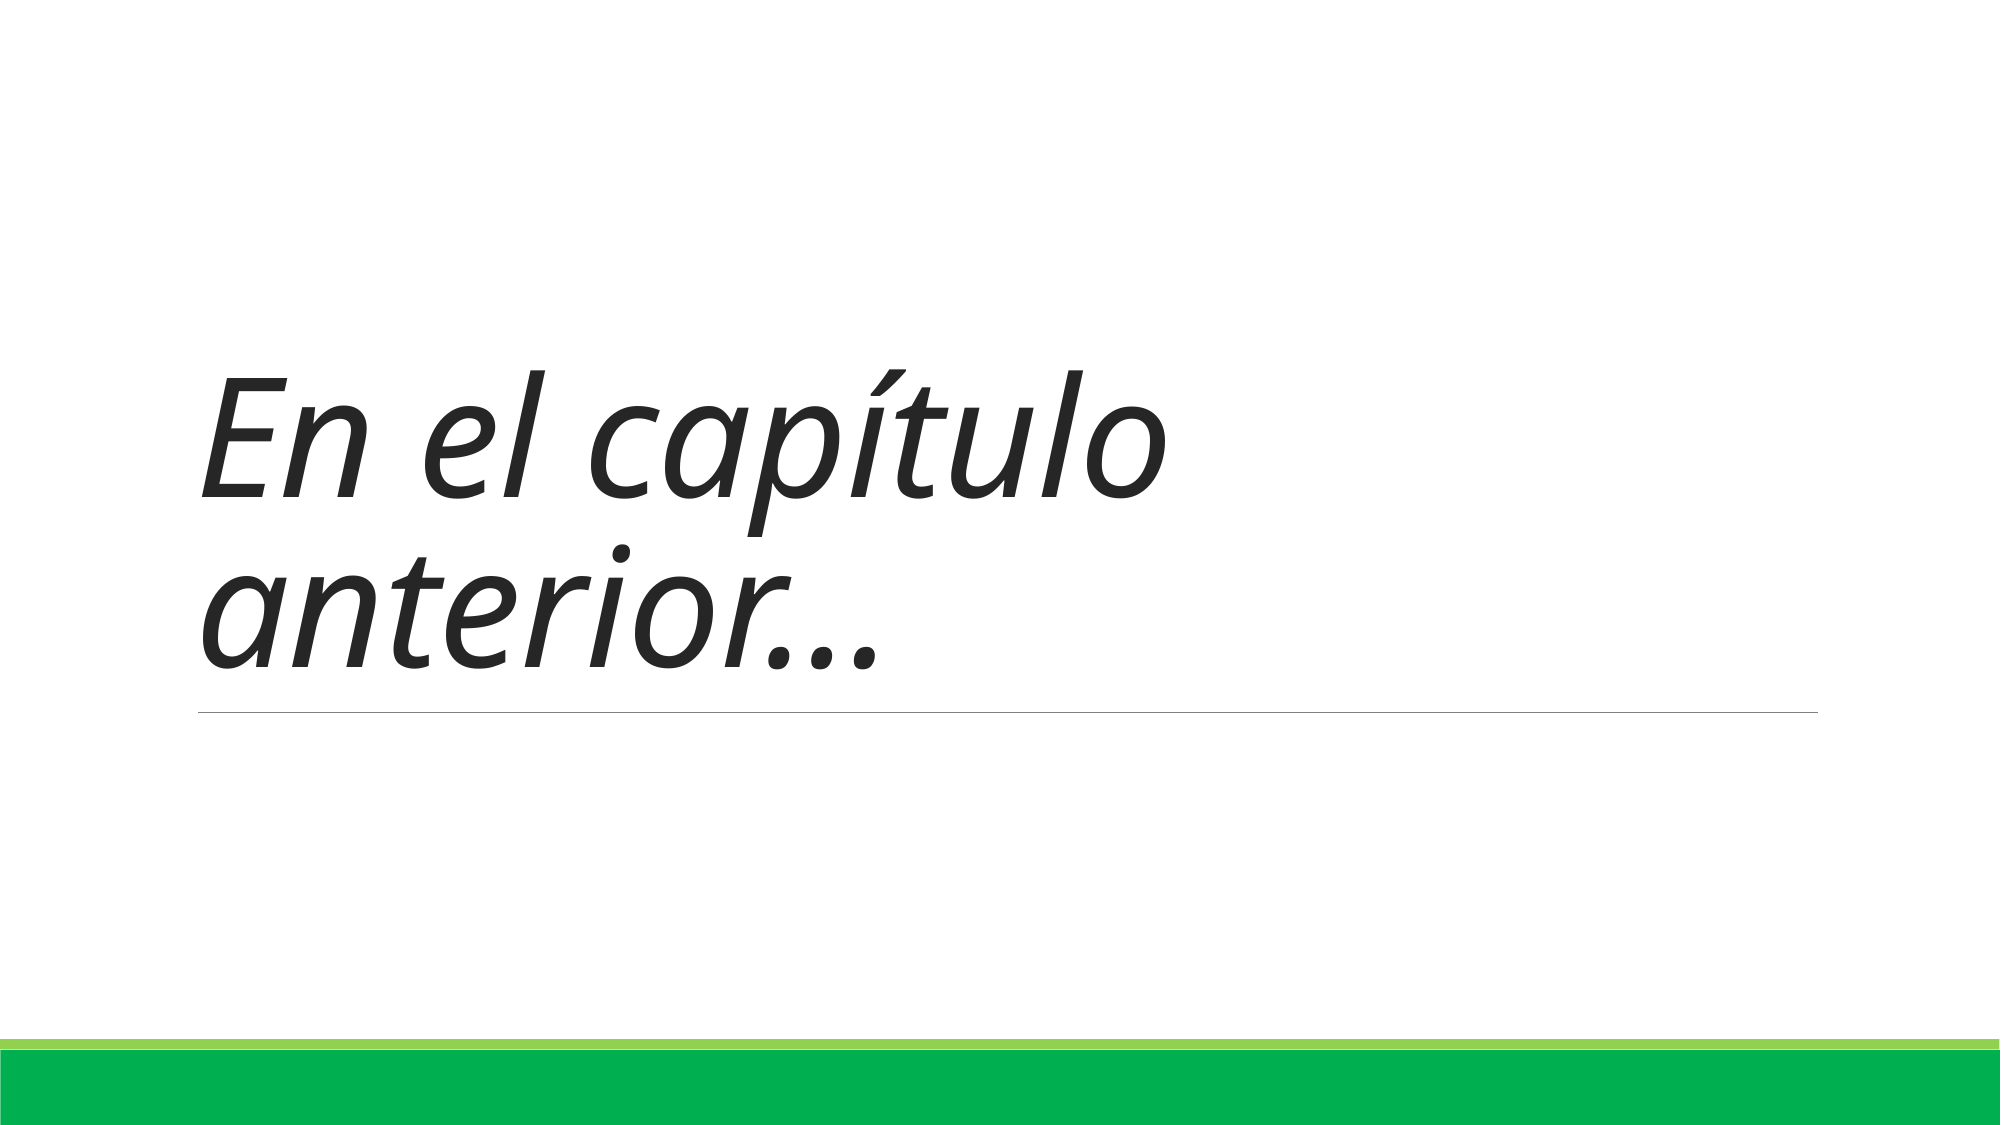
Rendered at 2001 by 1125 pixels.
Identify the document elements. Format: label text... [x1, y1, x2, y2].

title En el capítulo anterior… [180, 124, 1830, 710]
